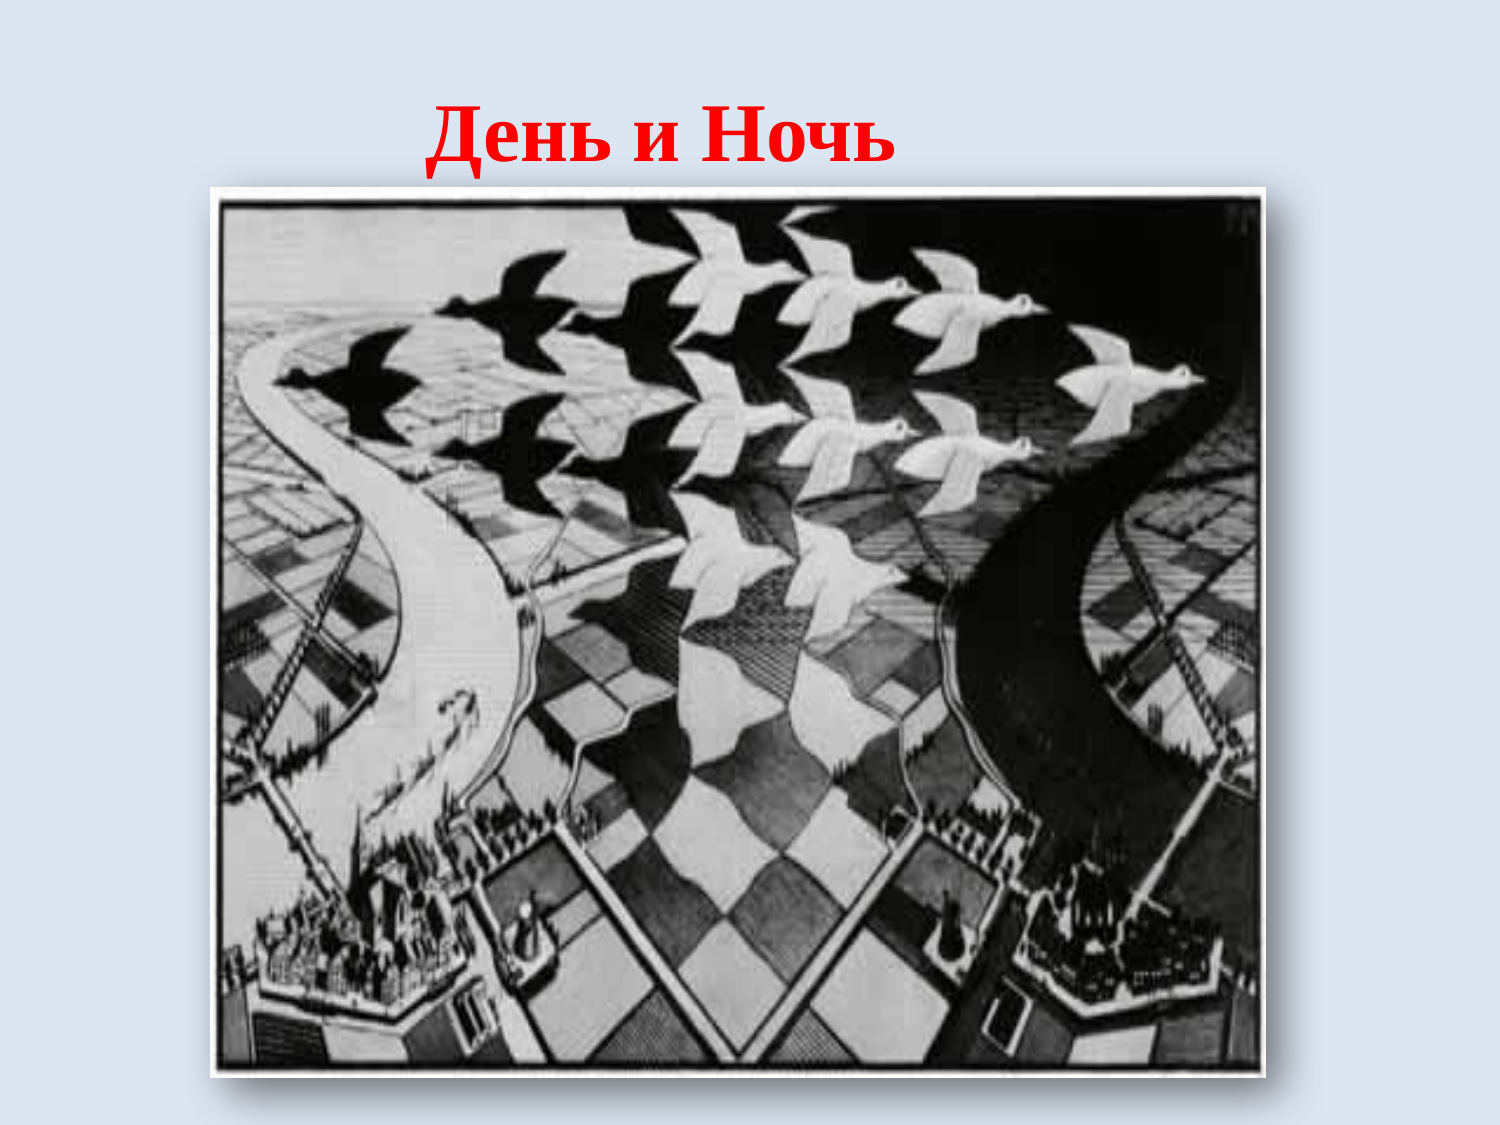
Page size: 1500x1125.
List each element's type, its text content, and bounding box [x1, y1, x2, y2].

picture [210, 187, 1266, 1079]
text_box День и Ночь [410, 70, 1032, 185]
